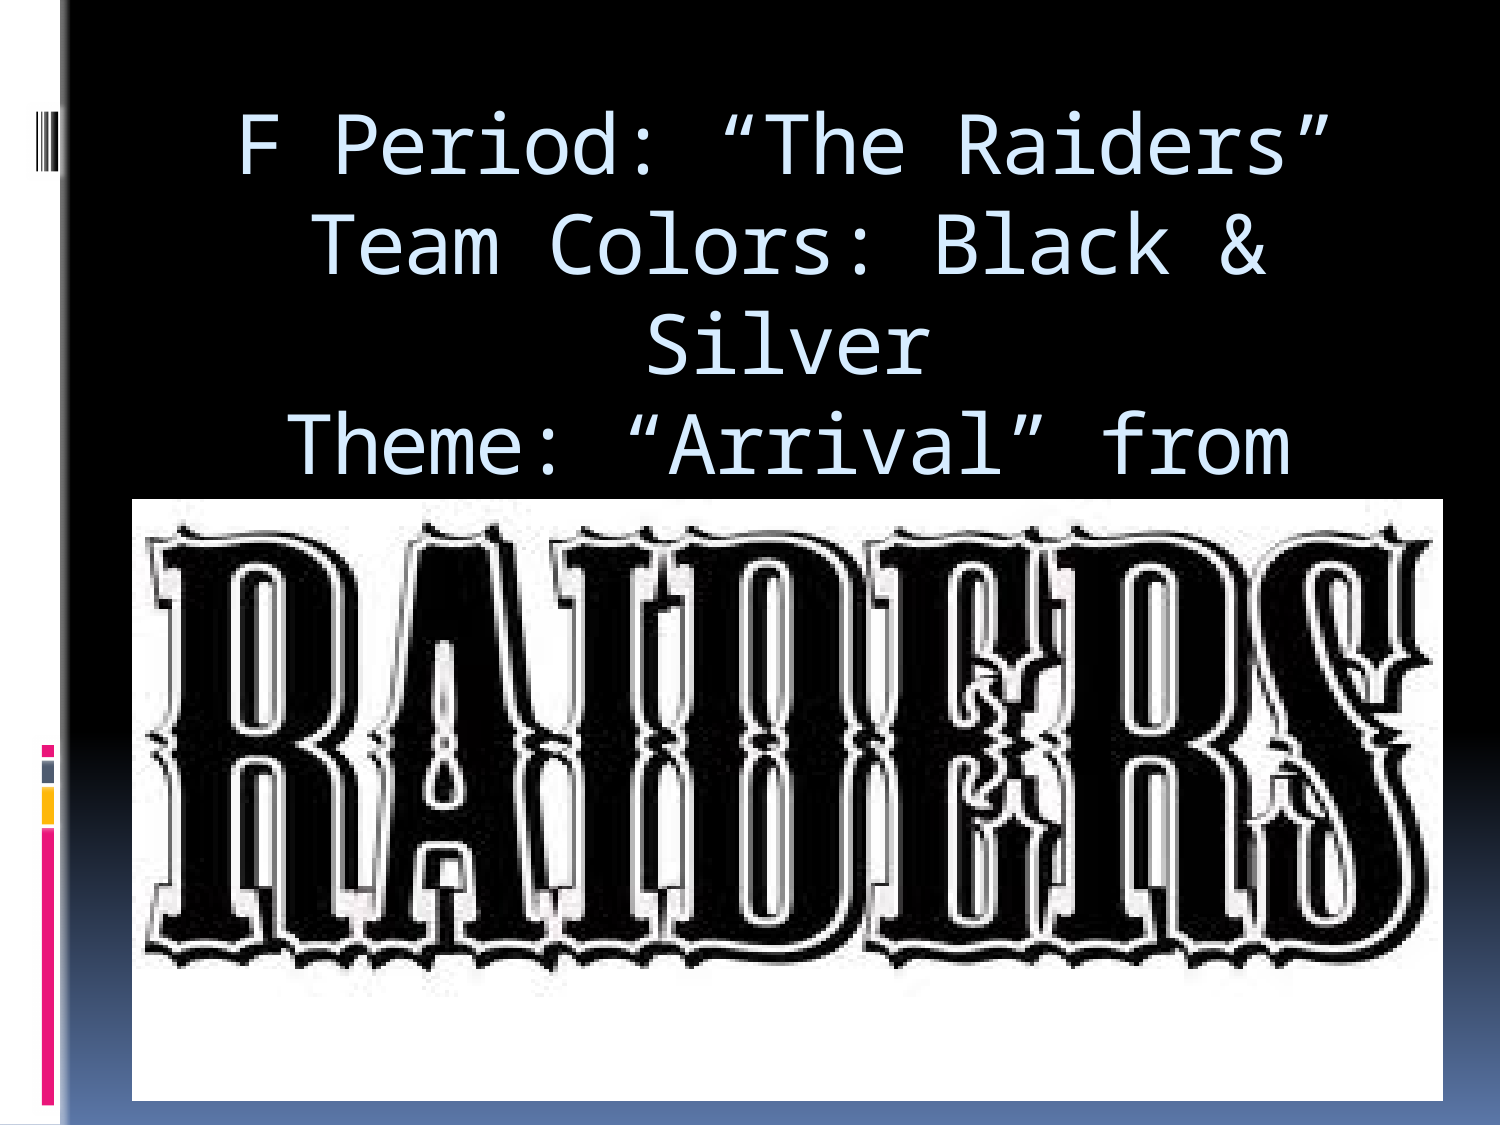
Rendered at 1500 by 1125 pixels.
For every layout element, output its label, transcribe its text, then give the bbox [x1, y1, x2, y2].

picture [132, 499, 1443, 1102]
title F Period: “The Raiders” Team Colors: Black & Silver Theme: “Arrival” from Transformers [150, 83, 1425, 234]
